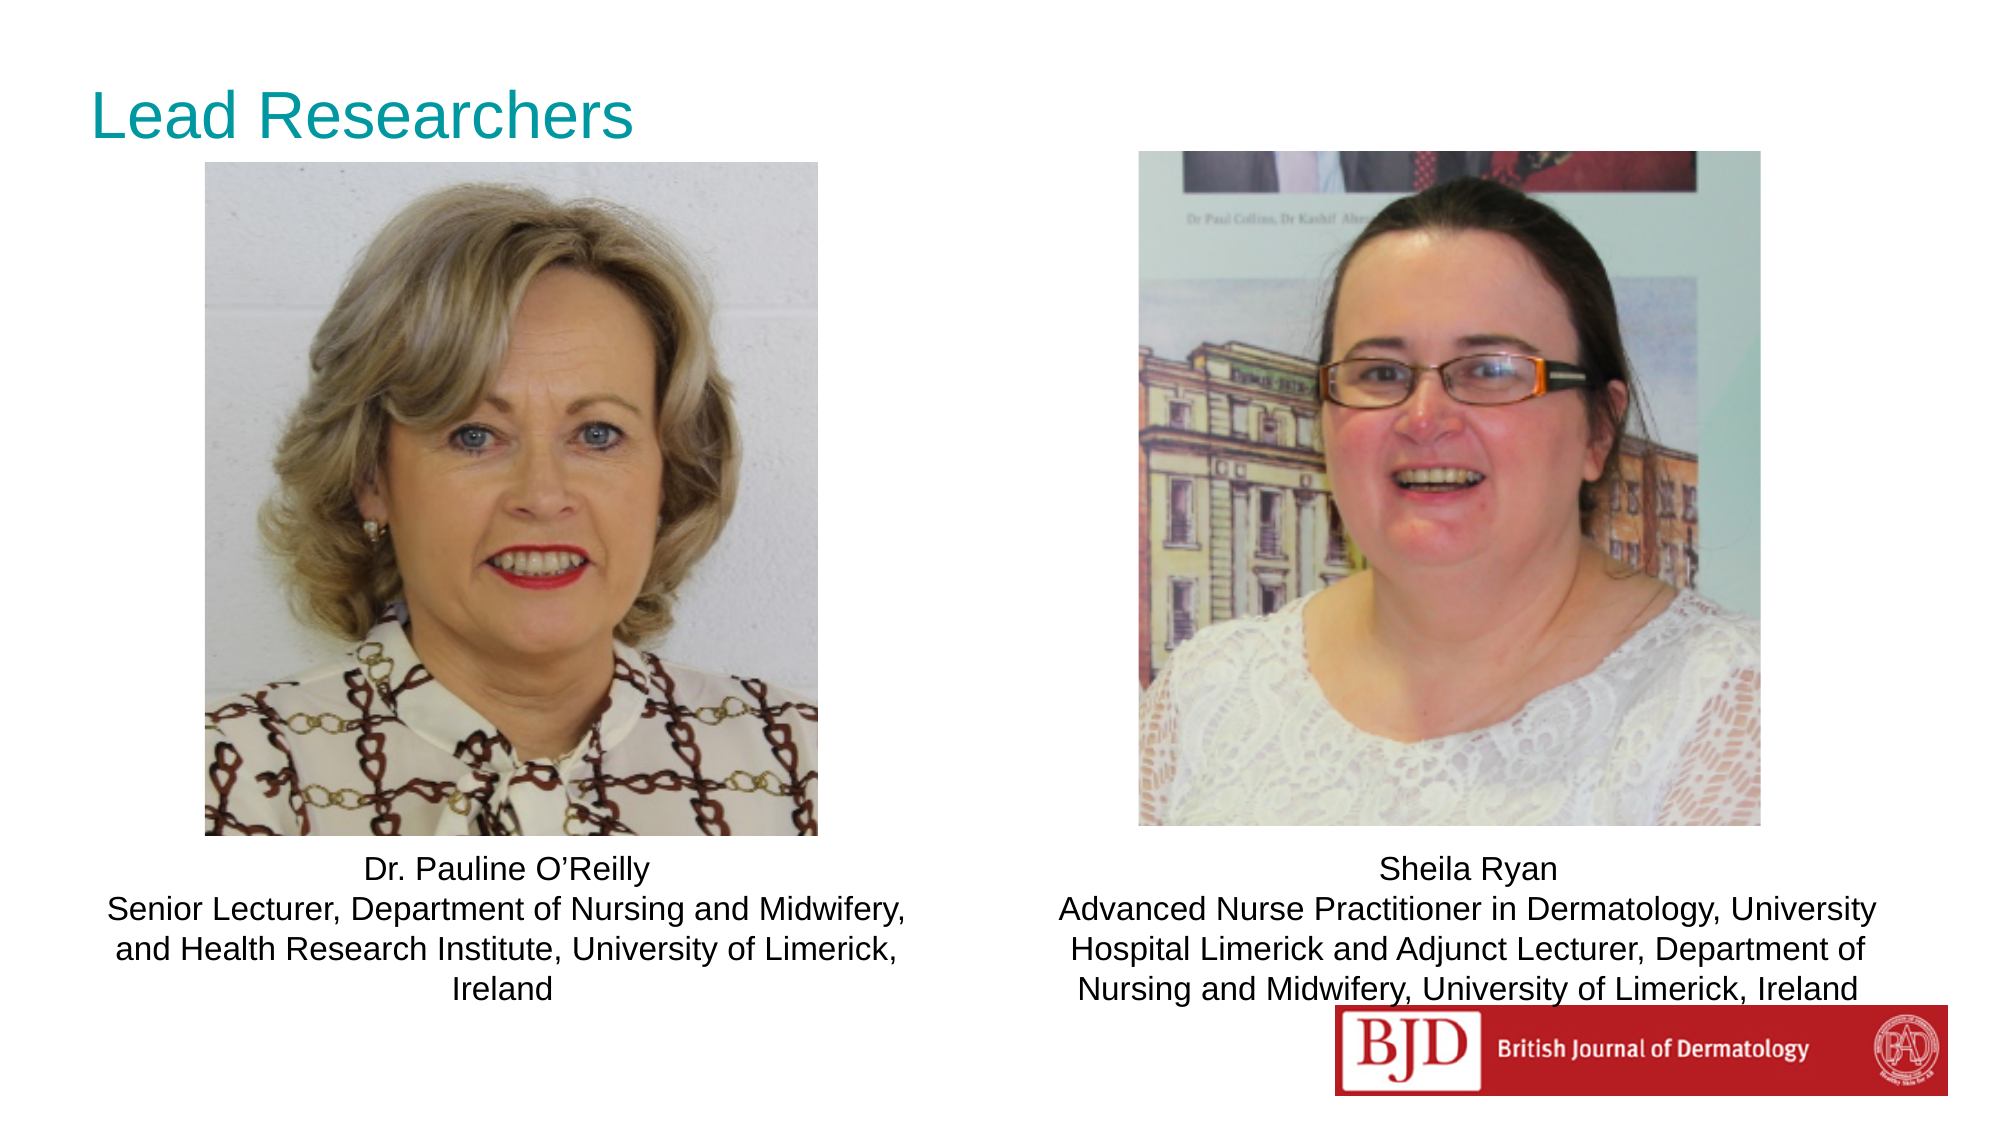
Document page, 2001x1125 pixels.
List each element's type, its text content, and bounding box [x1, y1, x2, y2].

picture [1138, 151, 1761, 826]
title Lead Researchers [90, 69, 1858, 152]
text_box Sheila Ryan Advanced Nurse Practitioner in Dermatology, University Hospital Limerick and Adjunct Lecturer, Department of Nursing and Midwifery, University of Limerick, Ireland [1032, 840, 1905, 1060]
picture [204, 161, 819, 836]
picture [1335, 1005, 1948, 1096]
text_box Dr. Pauline O’Reilly Senior Lecturer, Department of Nursing and Midwifery, and Health Research Institute, University of Limerick, Ireland [90, 840, 924, 1015]
